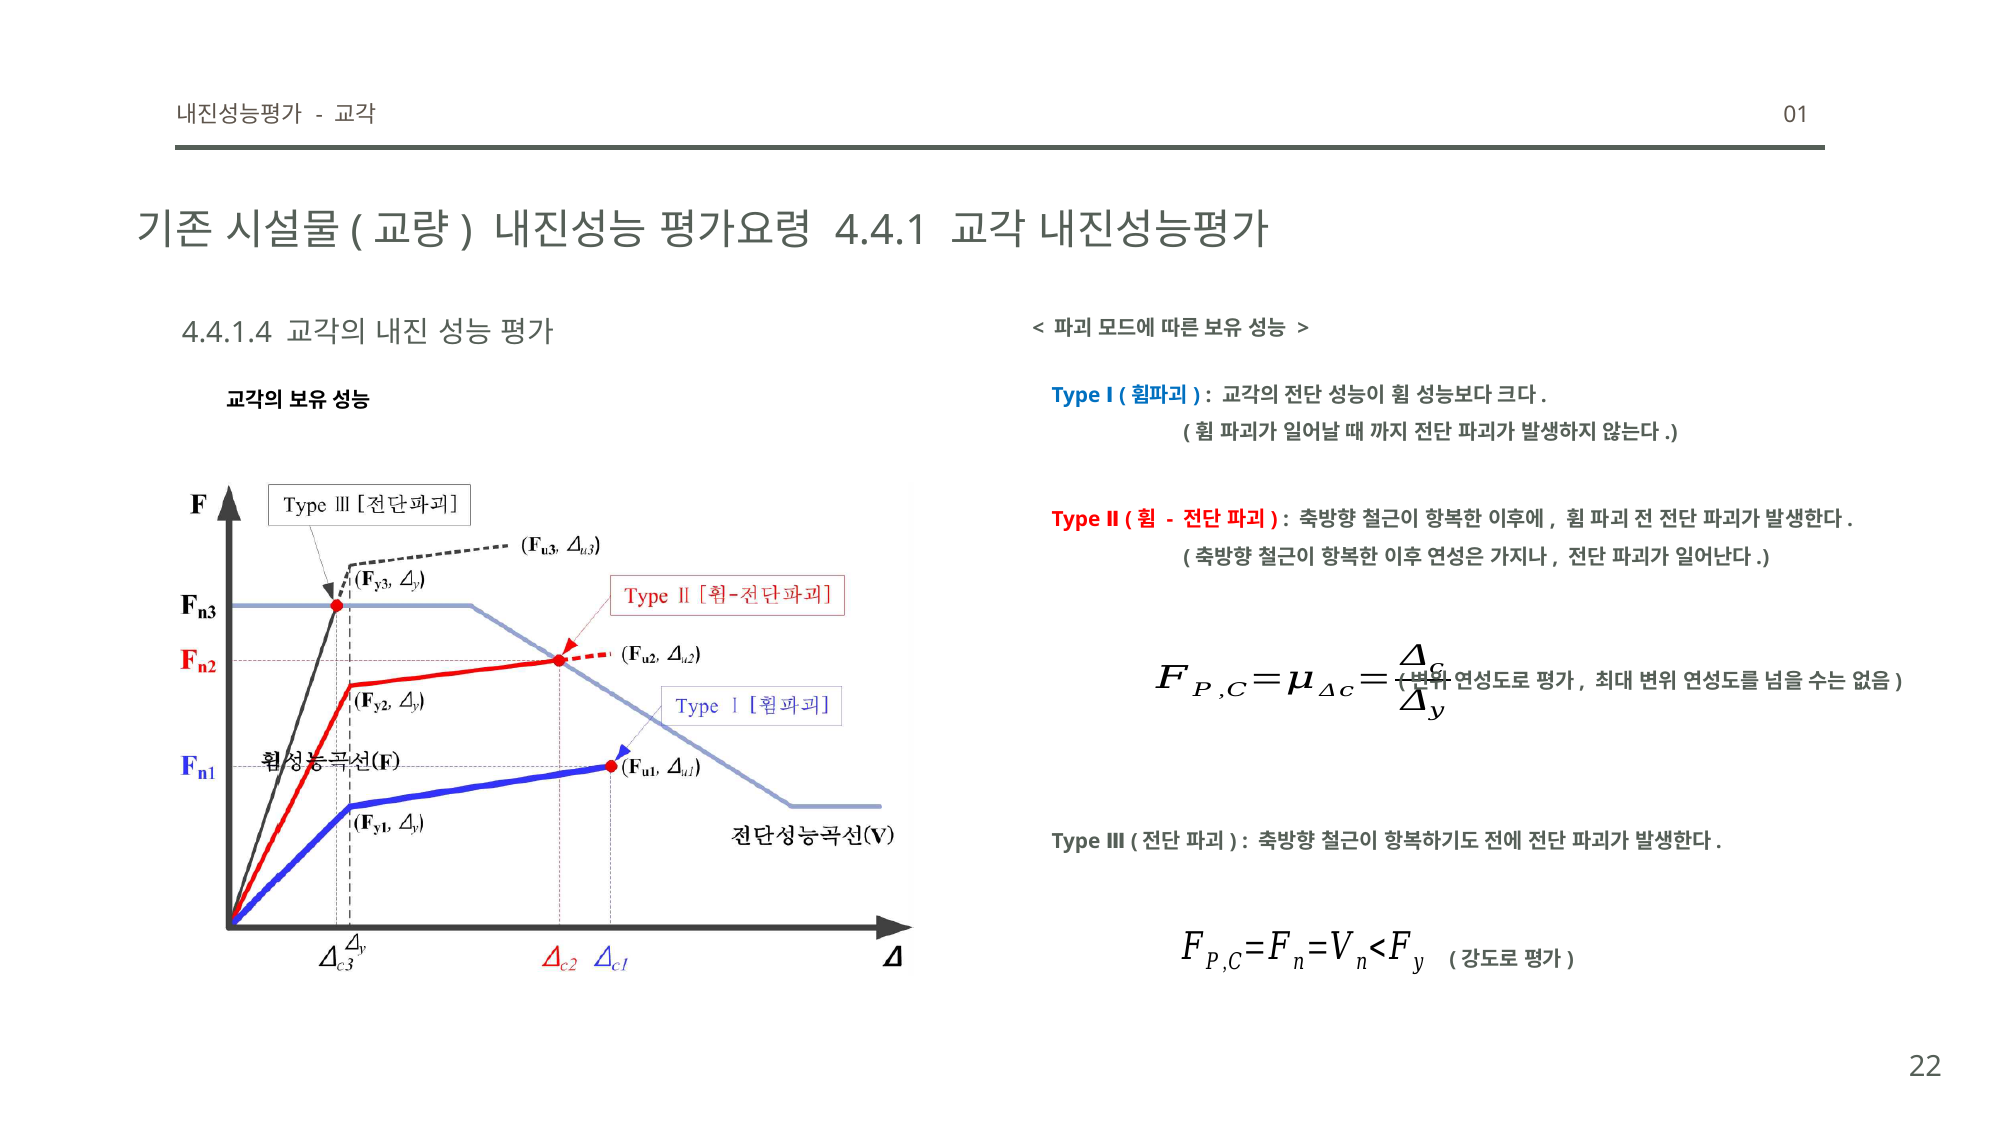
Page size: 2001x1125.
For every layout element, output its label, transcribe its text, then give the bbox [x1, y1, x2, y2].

text_box Type Ⅱ (휨 - 전단 파괴) : 축방향 철근이 항복한 이후에, 휨 파괴 전 전단 파괴가 발생한다. (축방향 철근이 항복한 이후 연성은 가지나, 전단 파괴가 일어난다.) [1036, 485, 1959, 576]
text_box < 파괴 모드에 따른 보유 성능 > [1017, 294, 1940, 347]
text_box 기존 시설물(교량) 내진성능 평가요령 4.4.1 교각 내진성능평가 [121, 195, 1285, 260]
text_box 22 [1893, 1039, 1957, 1090]
text_box Type Ⅲ (전단 파괴) : 축방향 철근이 항복하기도 전에 전단 파괴가 발생한다. [1036, 807, 1959, 898]
text_box (강도로 평가) [1434, 925, 1590, 978]
picture [174, 457, 924, 984]
text_box 교각의 보유 성능 [211, 366, 1036, 419]
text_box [167, 91, 1825, 135]
text_box 4.4.1.4 교각의 내진 성능 평가 [167, 288, 769, 357]
text_box Type Ⅰ (휨파괴) : 교각의 전단 성능이 휨 성능보다 크다. (휨 파괴가 일어날 때 까지 전단 파괴가 발생하지 않는다.) [1036, 361, 1959, 452]
text_box (변위 연성도로 평가, 최대 변위 연성도를 넘을 수는 없음) [1383, 648, 1959, 701]
